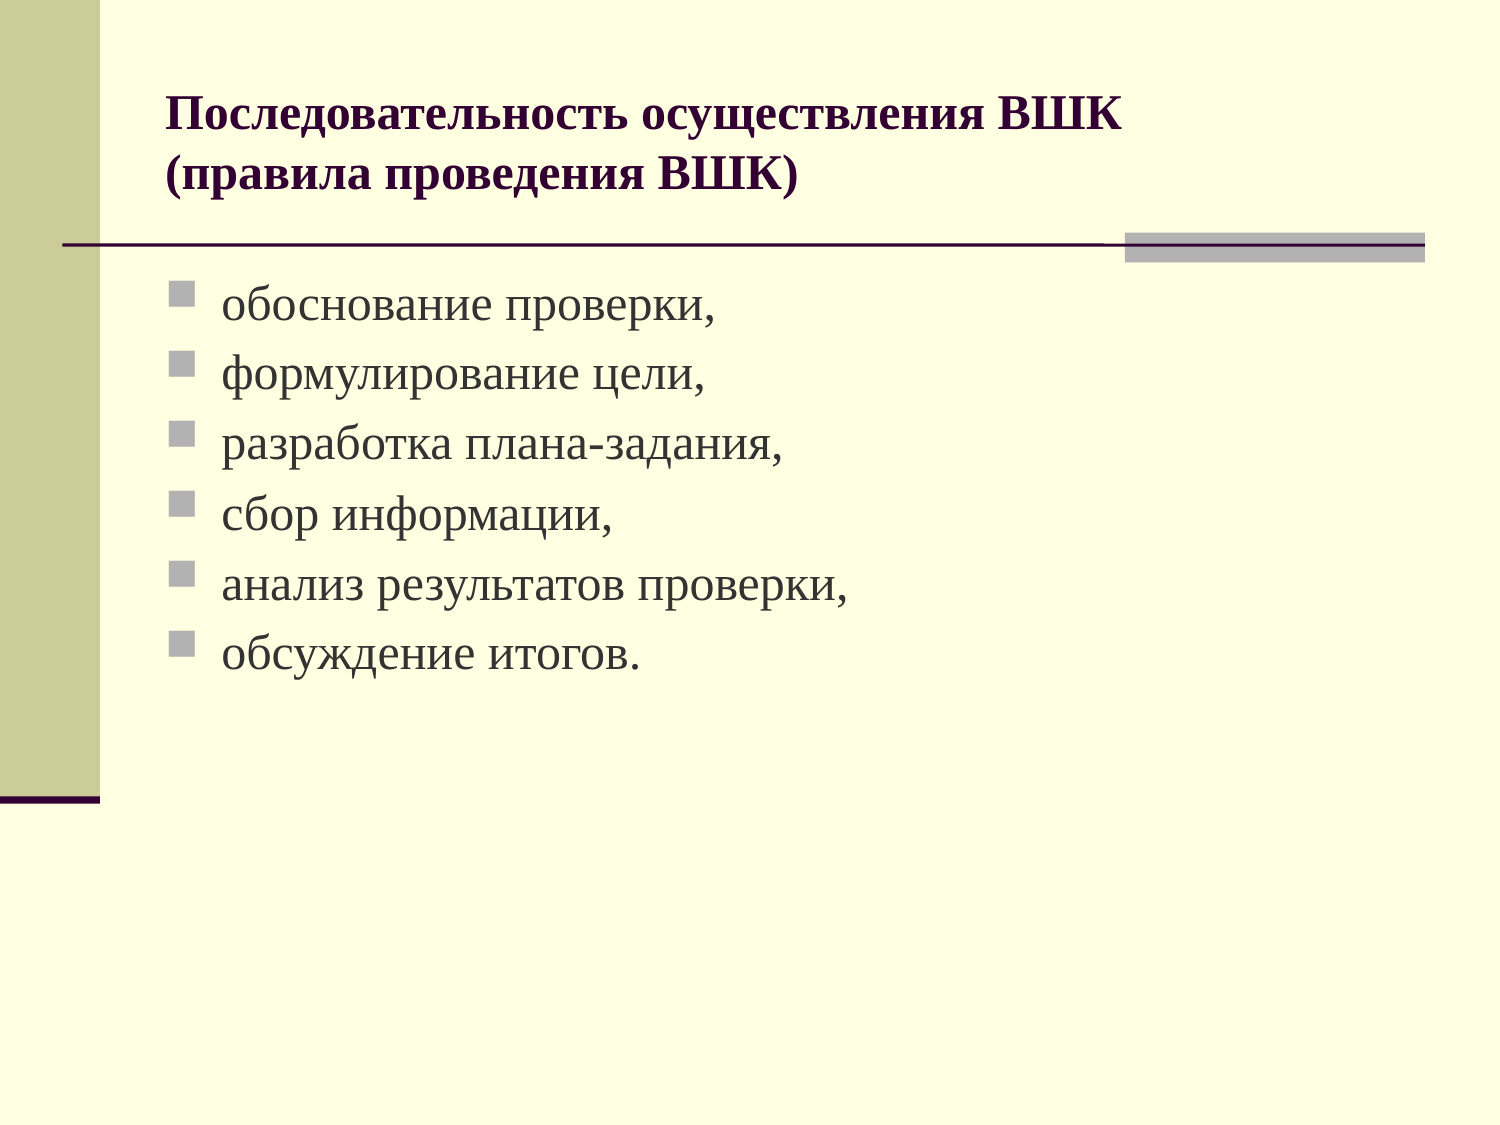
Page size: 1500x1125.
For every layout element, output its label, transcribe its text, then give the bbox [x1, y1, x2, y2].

list обоснование проверки, формулирование цели, разработка плана-задания, сбор информации, анализ результатов проверки, обсуждение итогов. [150, 262, 1425, 1006]
title Последовательность осуществления ВШК (правила проведения ВШК) [150, 45, 1425, 234]
